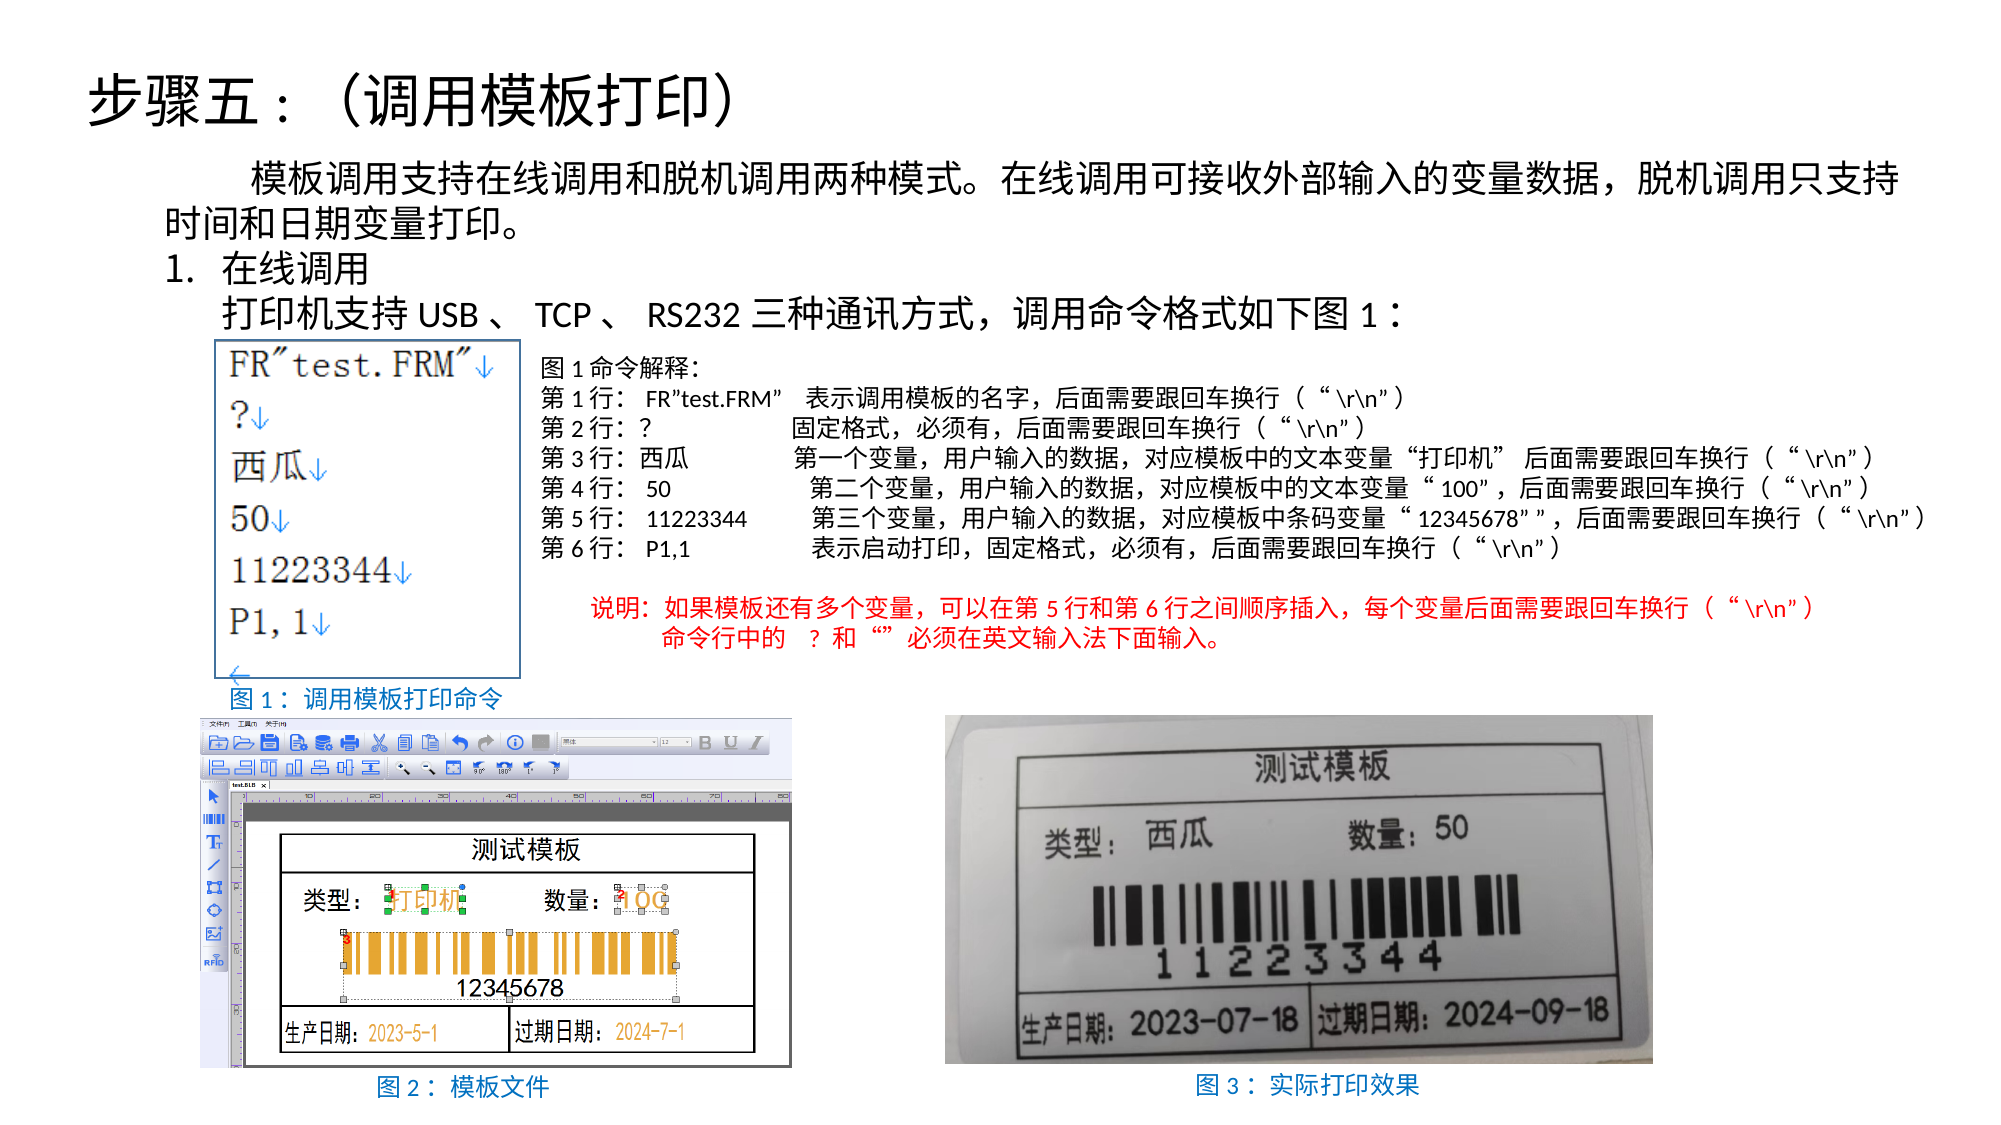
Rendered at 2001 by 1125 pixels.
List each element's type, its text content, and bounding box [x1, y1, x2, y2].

text_box 图1命令解释： 第1行：FR”test.FRM” 表示调用模板的名字，后面需要跟回车换行（“\r\n”） 第2行：？ 固定格式，必须有，后面需要跟回车换行（“\r\n”） 第3行：西瓜 第一个变量，用户输入的数据，对应模板中的文本变量“打印机” 后面需要跟回车换行（“\r\n”） 第4行：50 第二个变量，用户输入的数据，对应模板中的文本变量“100”，后面需要跟回车换行（“\r\n”） 第5行：11223344 第三个变量，用户输入的数据，对应模板中条码变量“12345678” ”，后面需要跟回车换行（“\r\n”） 第6行：P1,1 表示启动打印，固定格式，必须有，后面需要跟回车换行（“\r\n”） 说明：如果模板还有多个变量，可以在第5行和第6行之间顺序插入，每个变量后面需要跟回车换行（“\r\n”） 命令行中的 ? 和“”必须在英文输入法下面输入。 [525, 345, 1964, 660]
text_box 模板调用支持在线调用和脱机调用两种模式。在线调用可接收外部输入的变量数据，脱机调用只支持时间和日期变量打印。 在线调用 打印机支持USB、TCP、RS232三种通讯方式，调用命令格式如下图1： [150, 147, 1920, 342]
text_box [214, 339, 521, 718]
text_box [200, 718, 792, 1110]
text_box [945, 715, 1653, 1108]
title 步骤五:（调用模板打印） [71, 30, 1971, 178]
